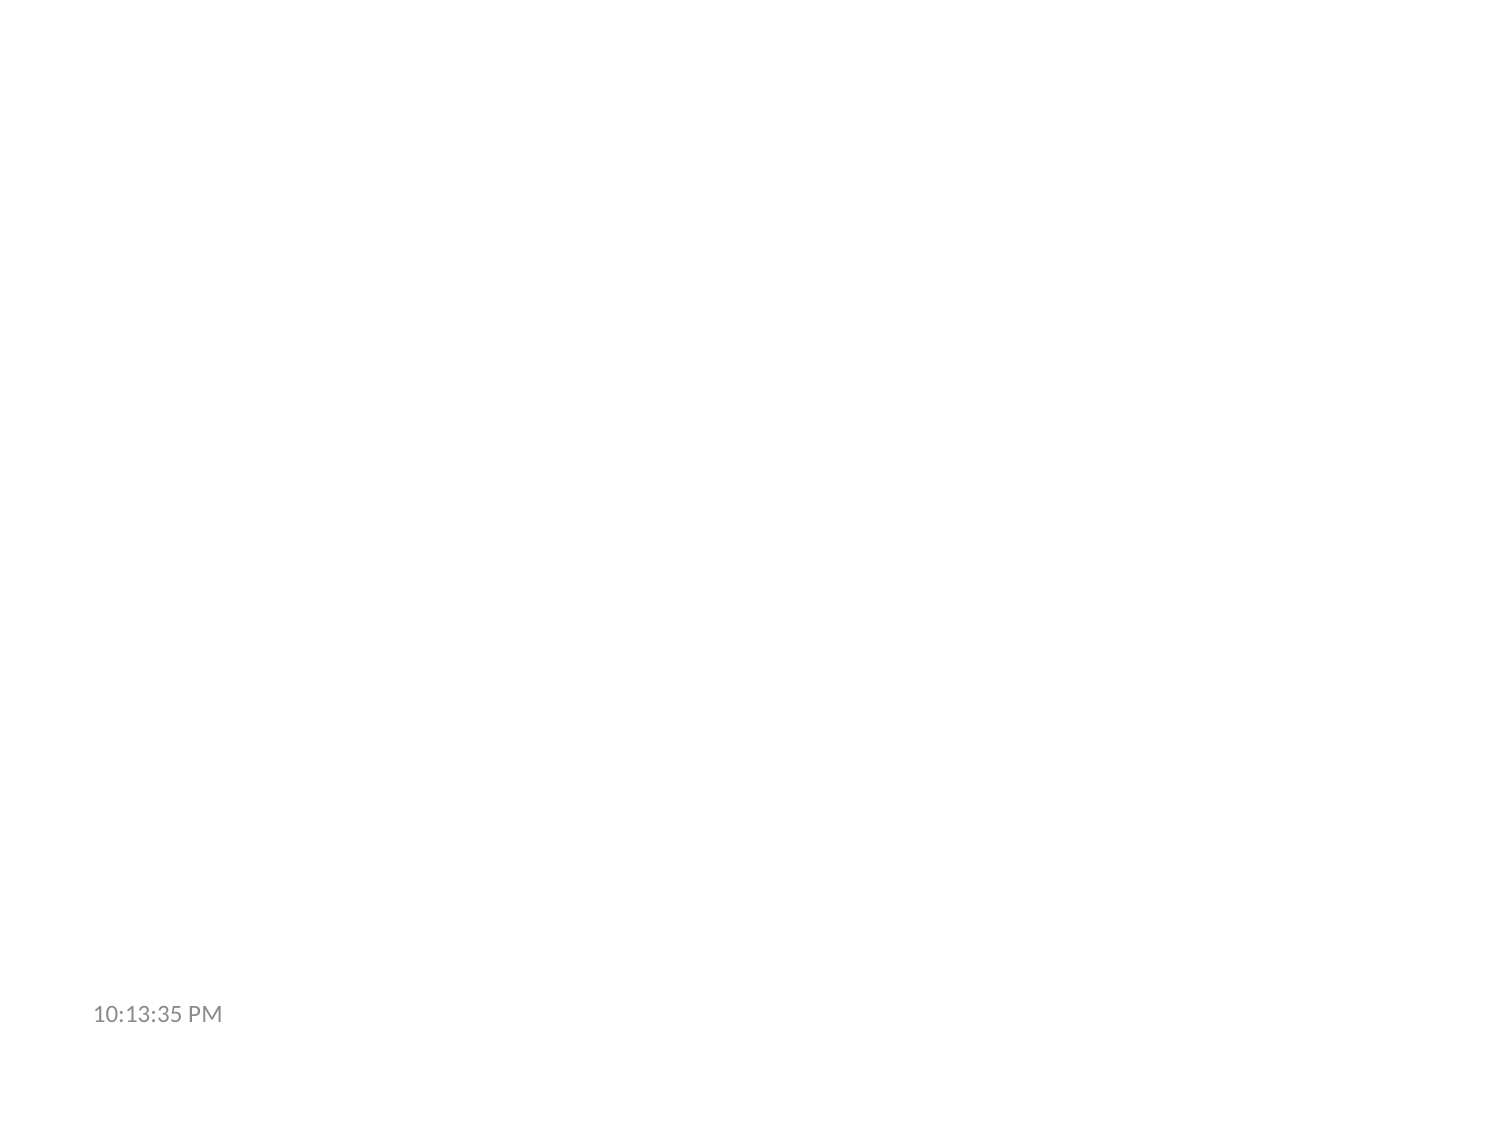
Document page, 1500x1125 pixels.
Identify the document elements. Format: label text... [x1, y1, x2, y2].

text_box 3:35:09 PM [77, 982, 428, 1043]
